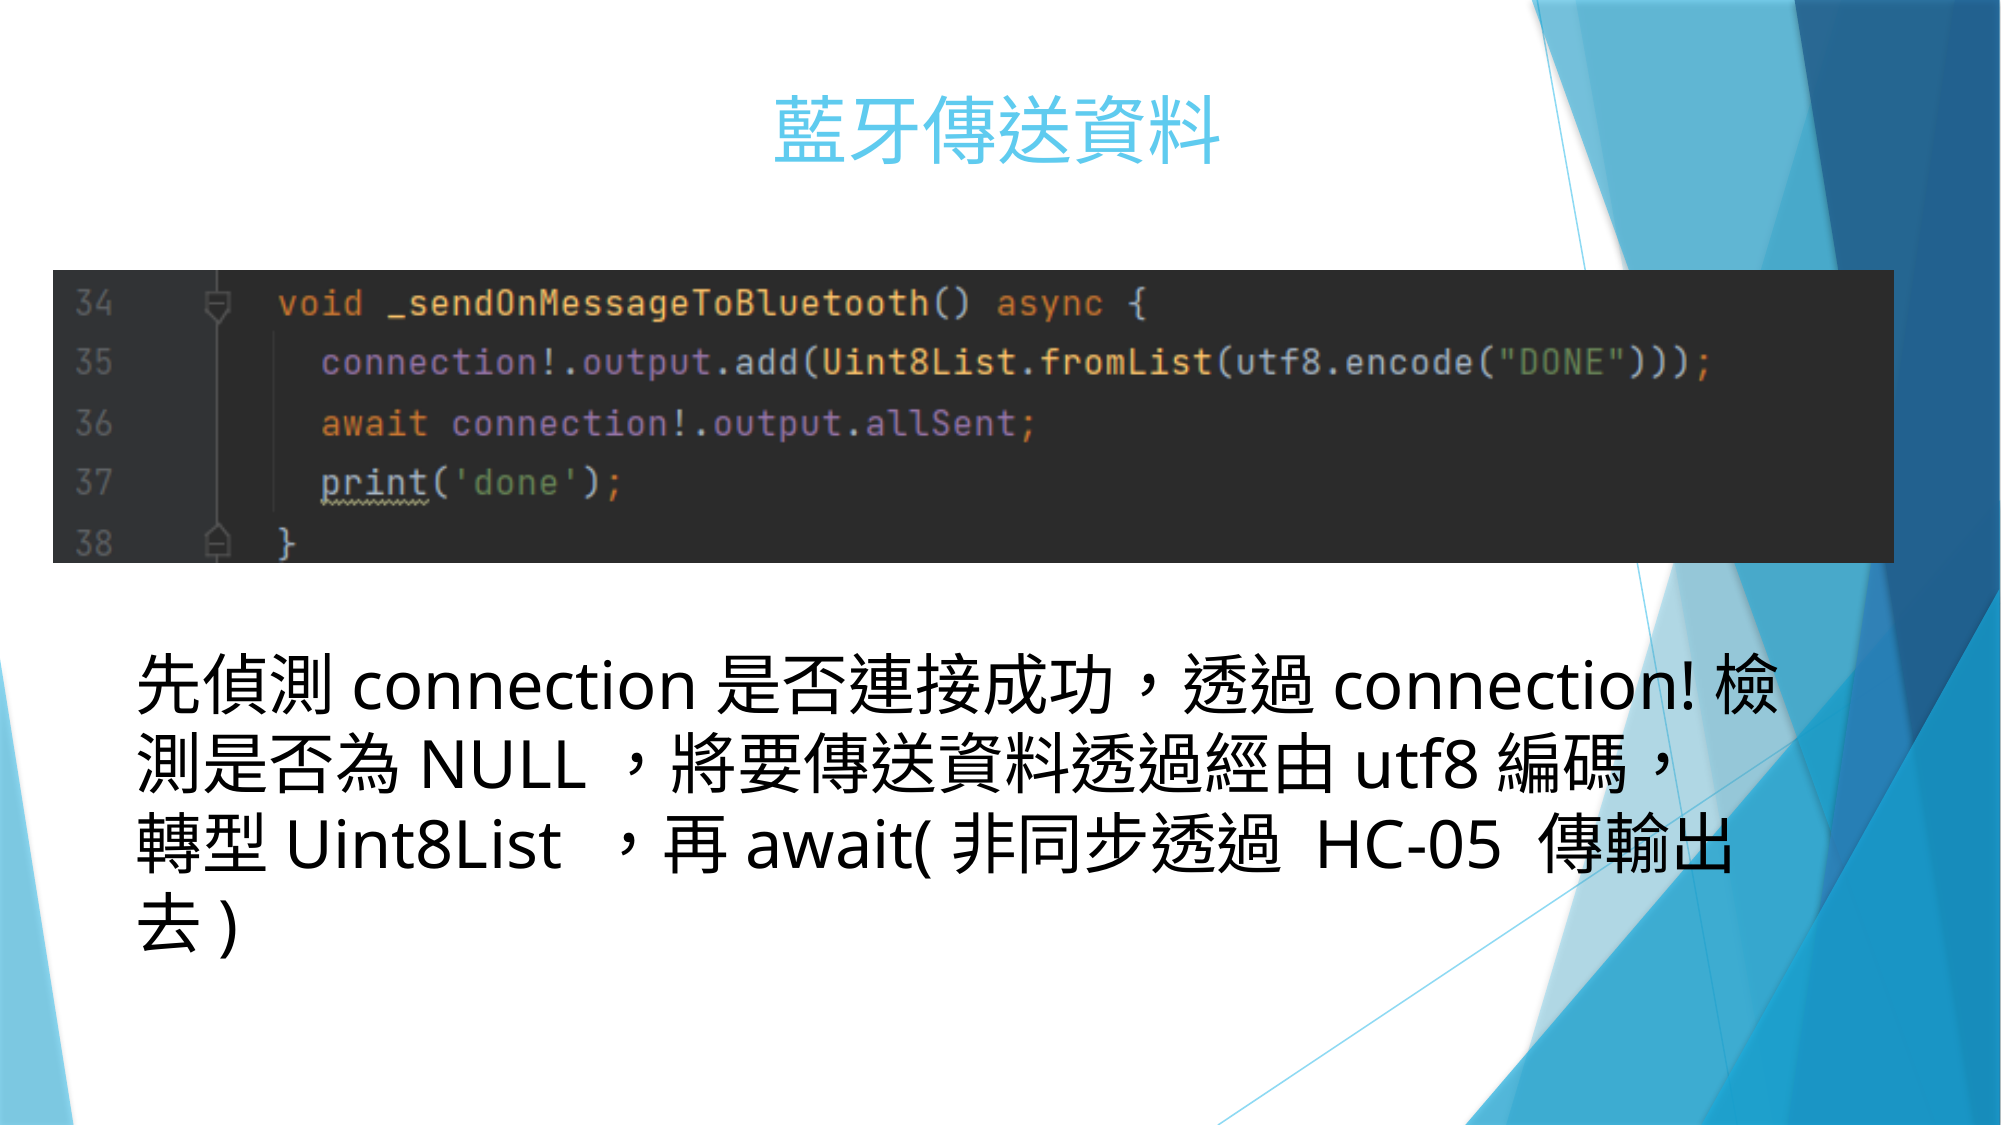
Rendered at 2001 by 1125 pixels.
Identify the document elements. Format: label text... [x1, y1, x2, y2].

title 藍牙傳送資料 [757, 75, 1243, 199]
picture [53, 270, 1894, 563]
text_box 先偵測connection是否連接成功，透過connection!檢測是否為NULL，將要傳送資料透過經由utf8編碼， 轉型Uint8List ，再await(非同步透過 HC-05 傳輸出去) [120, 635, 1797, 970]
